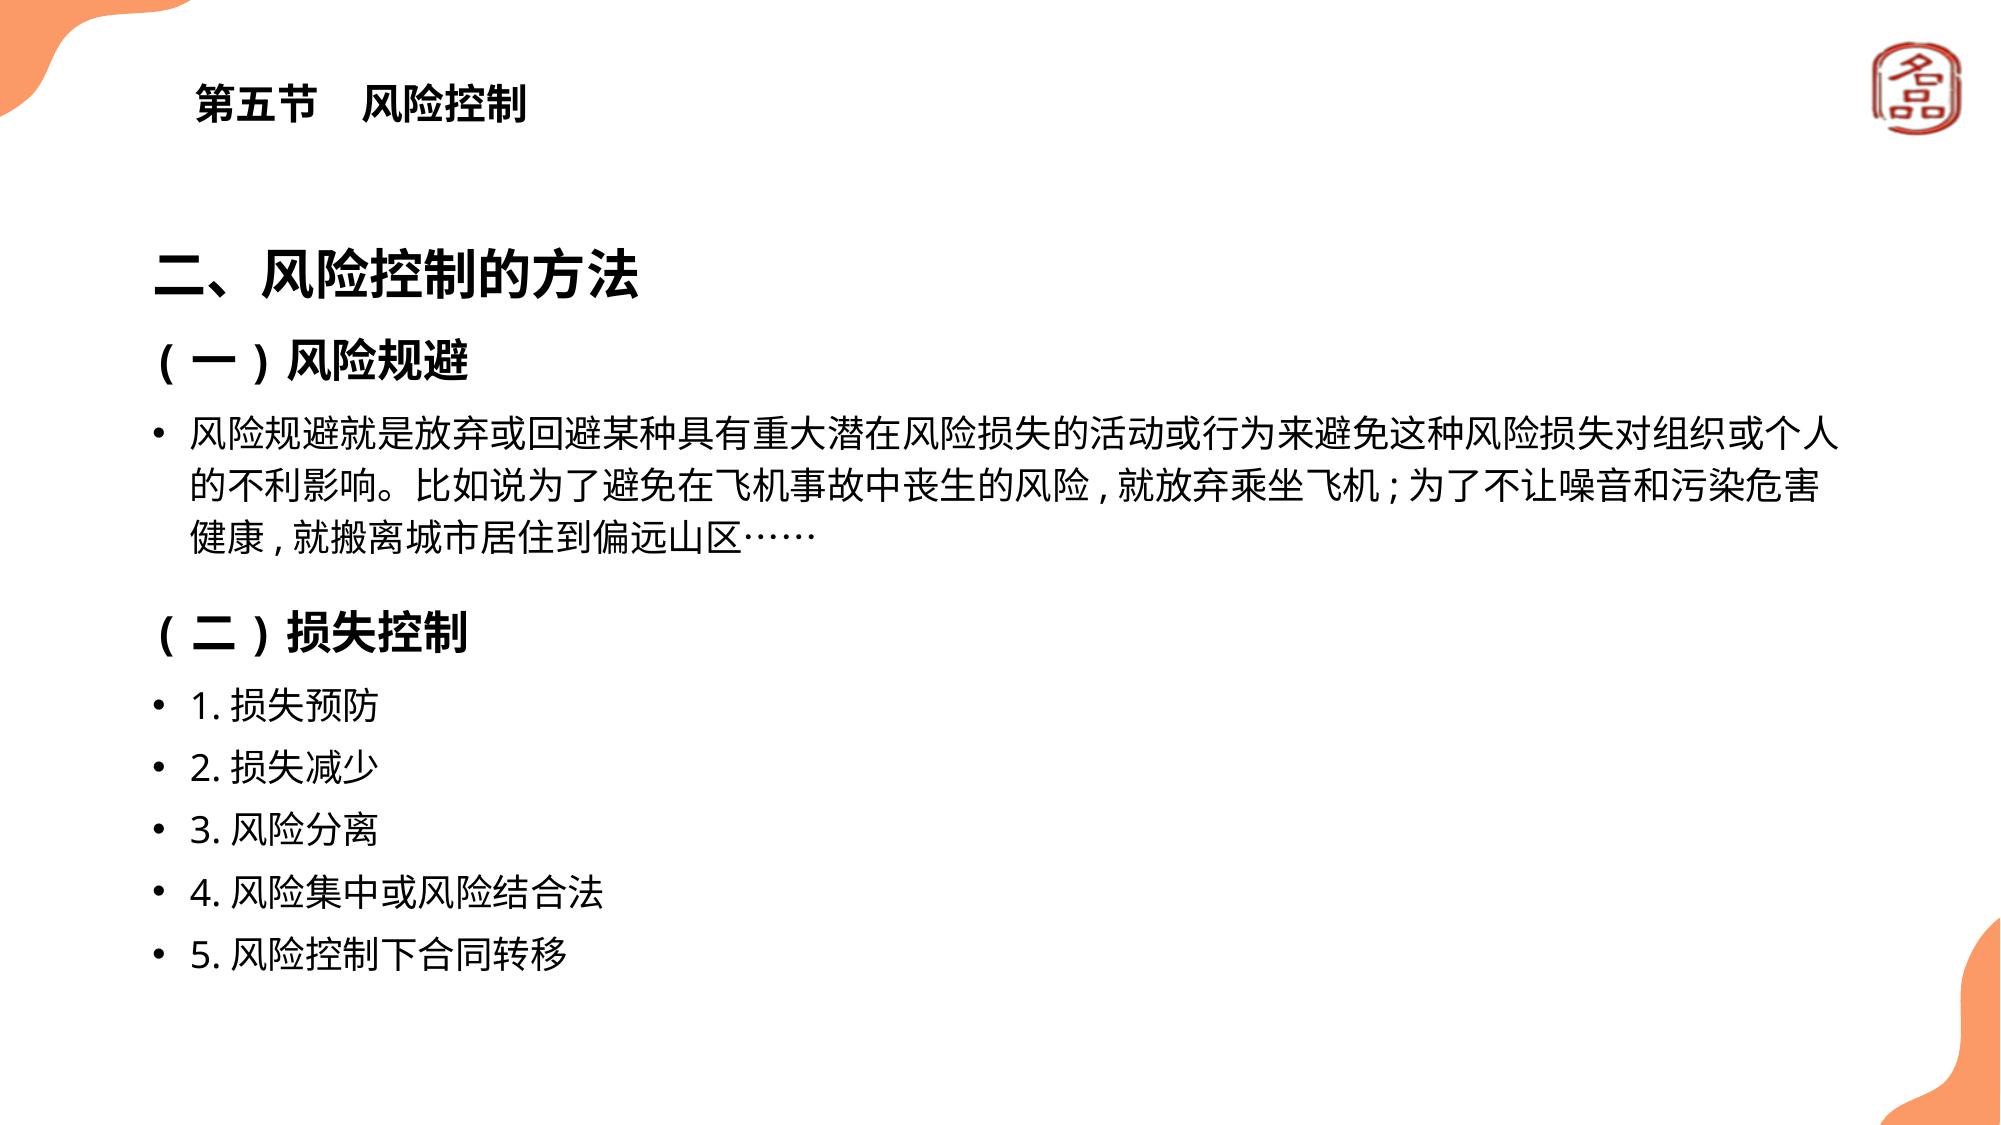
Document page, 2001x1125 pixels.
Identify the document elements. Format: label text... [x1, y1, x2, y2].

picture [1861, 10, 1990, 147]
list 二、风险控制的方法 (一)风险规避 风险规避就是放弃或回避某种具有重大潜在风险损失的活动或行为来避免这种风险损失对组织或个人的不利影响。比如说为了避免在飞机事故中丧生的风险,就放弃乘坐飞机;为了不让噪音和污染危害健康,就搬离城市居住到偏远山区…… (二)损失控制 1.损失预防 2.损失减少 3.风险分离 4.风险集中或风险结合法 5.风险控制下合同转移 [137, 217, 1863, 1031]
title 第五节 风险控制 [137, 60, 1863, 152]
